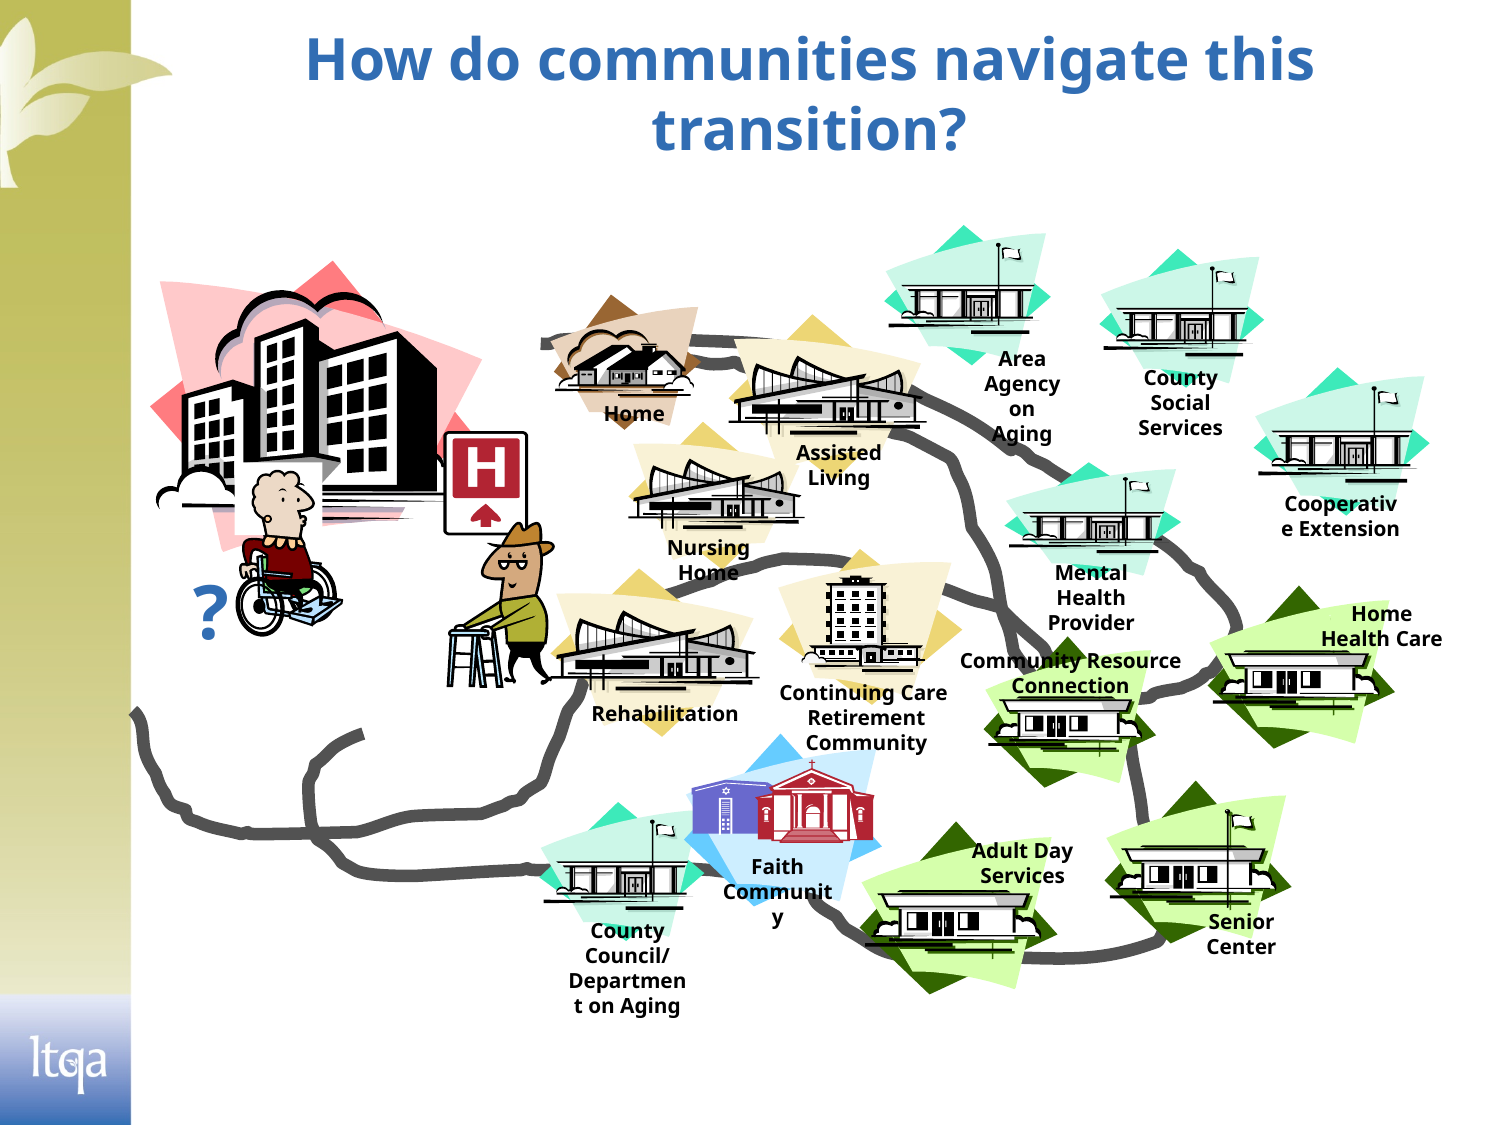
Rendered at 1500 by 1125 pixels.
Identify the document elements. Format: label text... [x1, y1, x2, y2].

text_box How do communities navigate this transition? [134, 15, 1485, 170]
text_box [149, 224, 1463, 1027]
text_box [132, 700, 144, 748]
picture [0, 0, 173, 1125]
